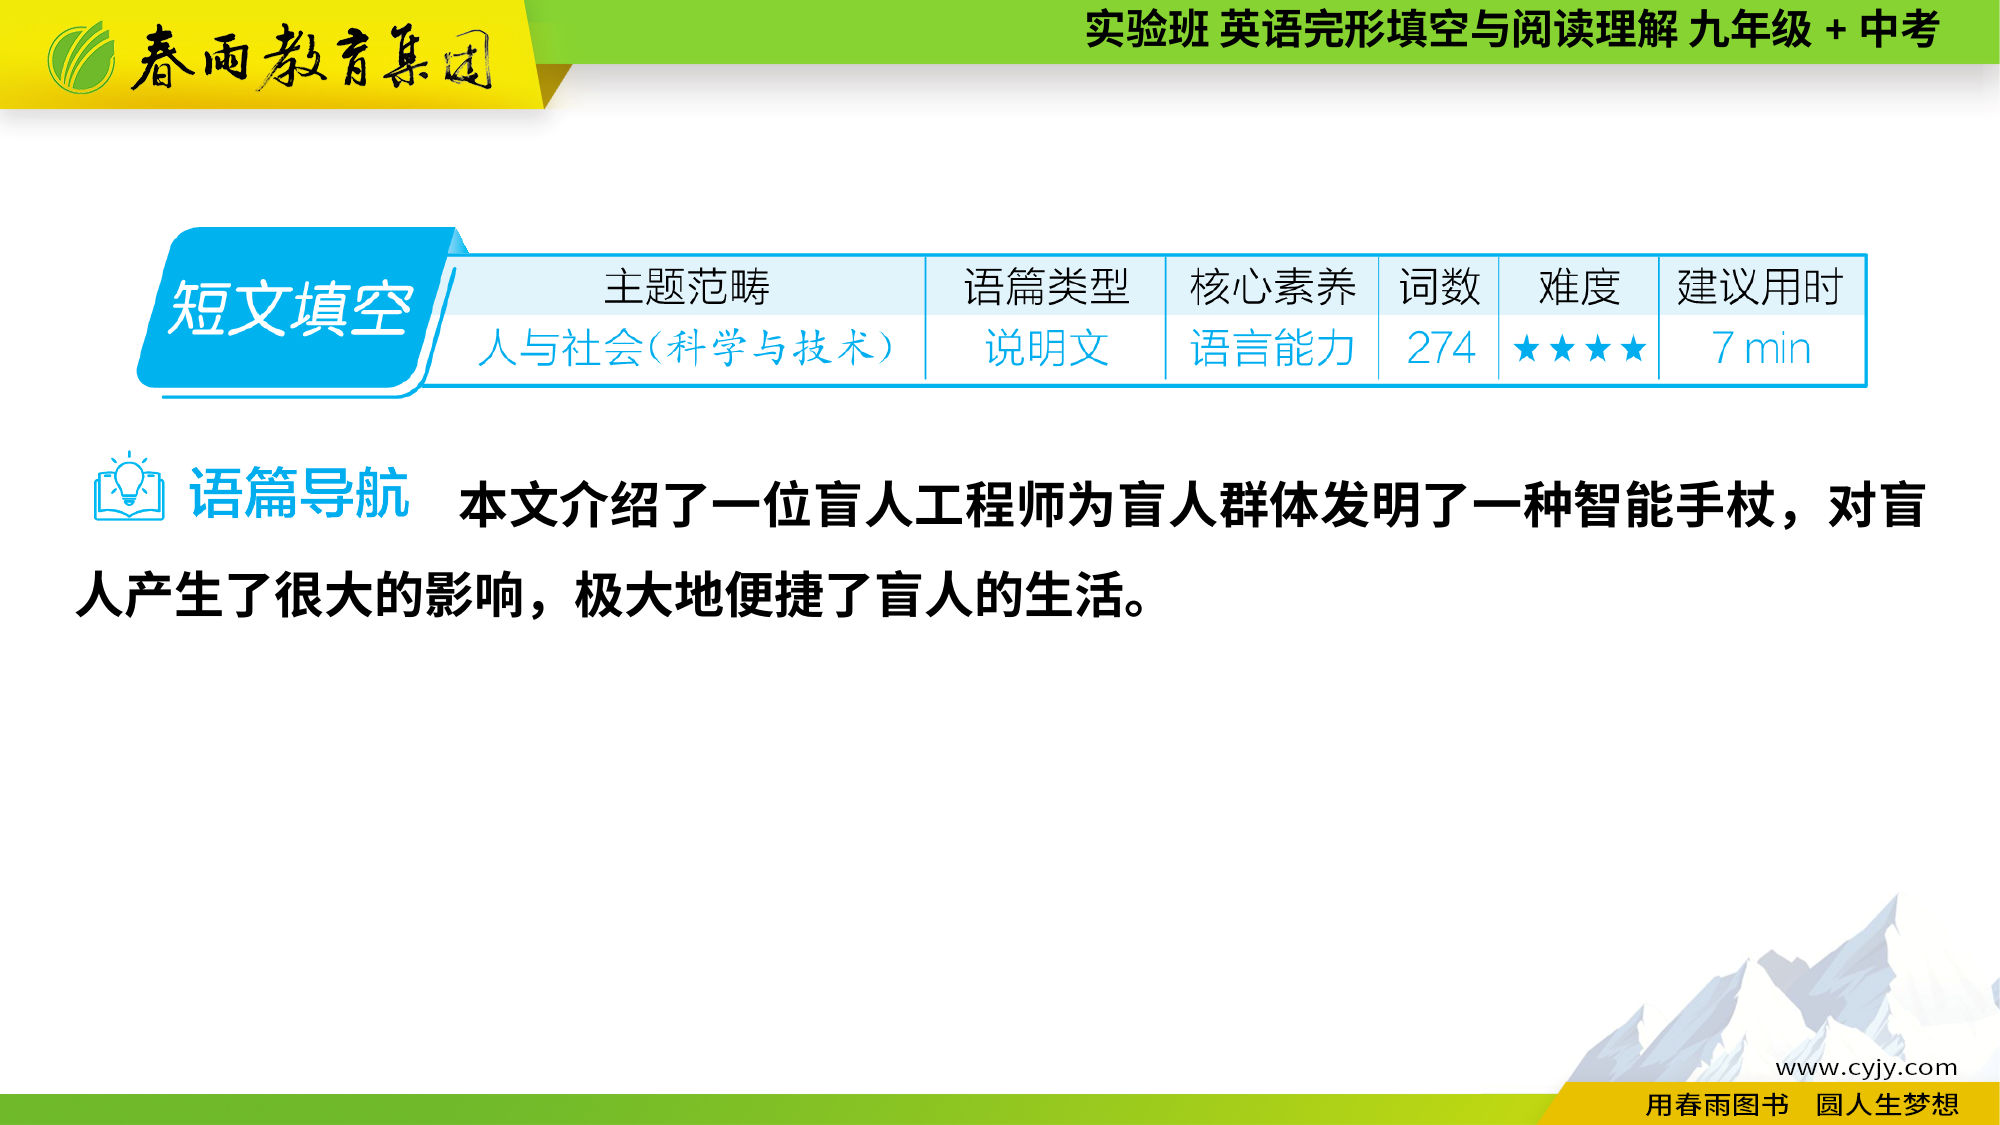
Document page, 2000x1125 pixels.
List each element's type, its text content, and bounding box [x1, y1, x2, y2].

picture [0, 0, 2000, 1125]
list 本文介绍了一位盲人工程师为盲人群体发明了一种智能手杖，对盲人产生了很大的影响，极大地便捷了盲人的生活。 [59, 436, 1944, 622]
